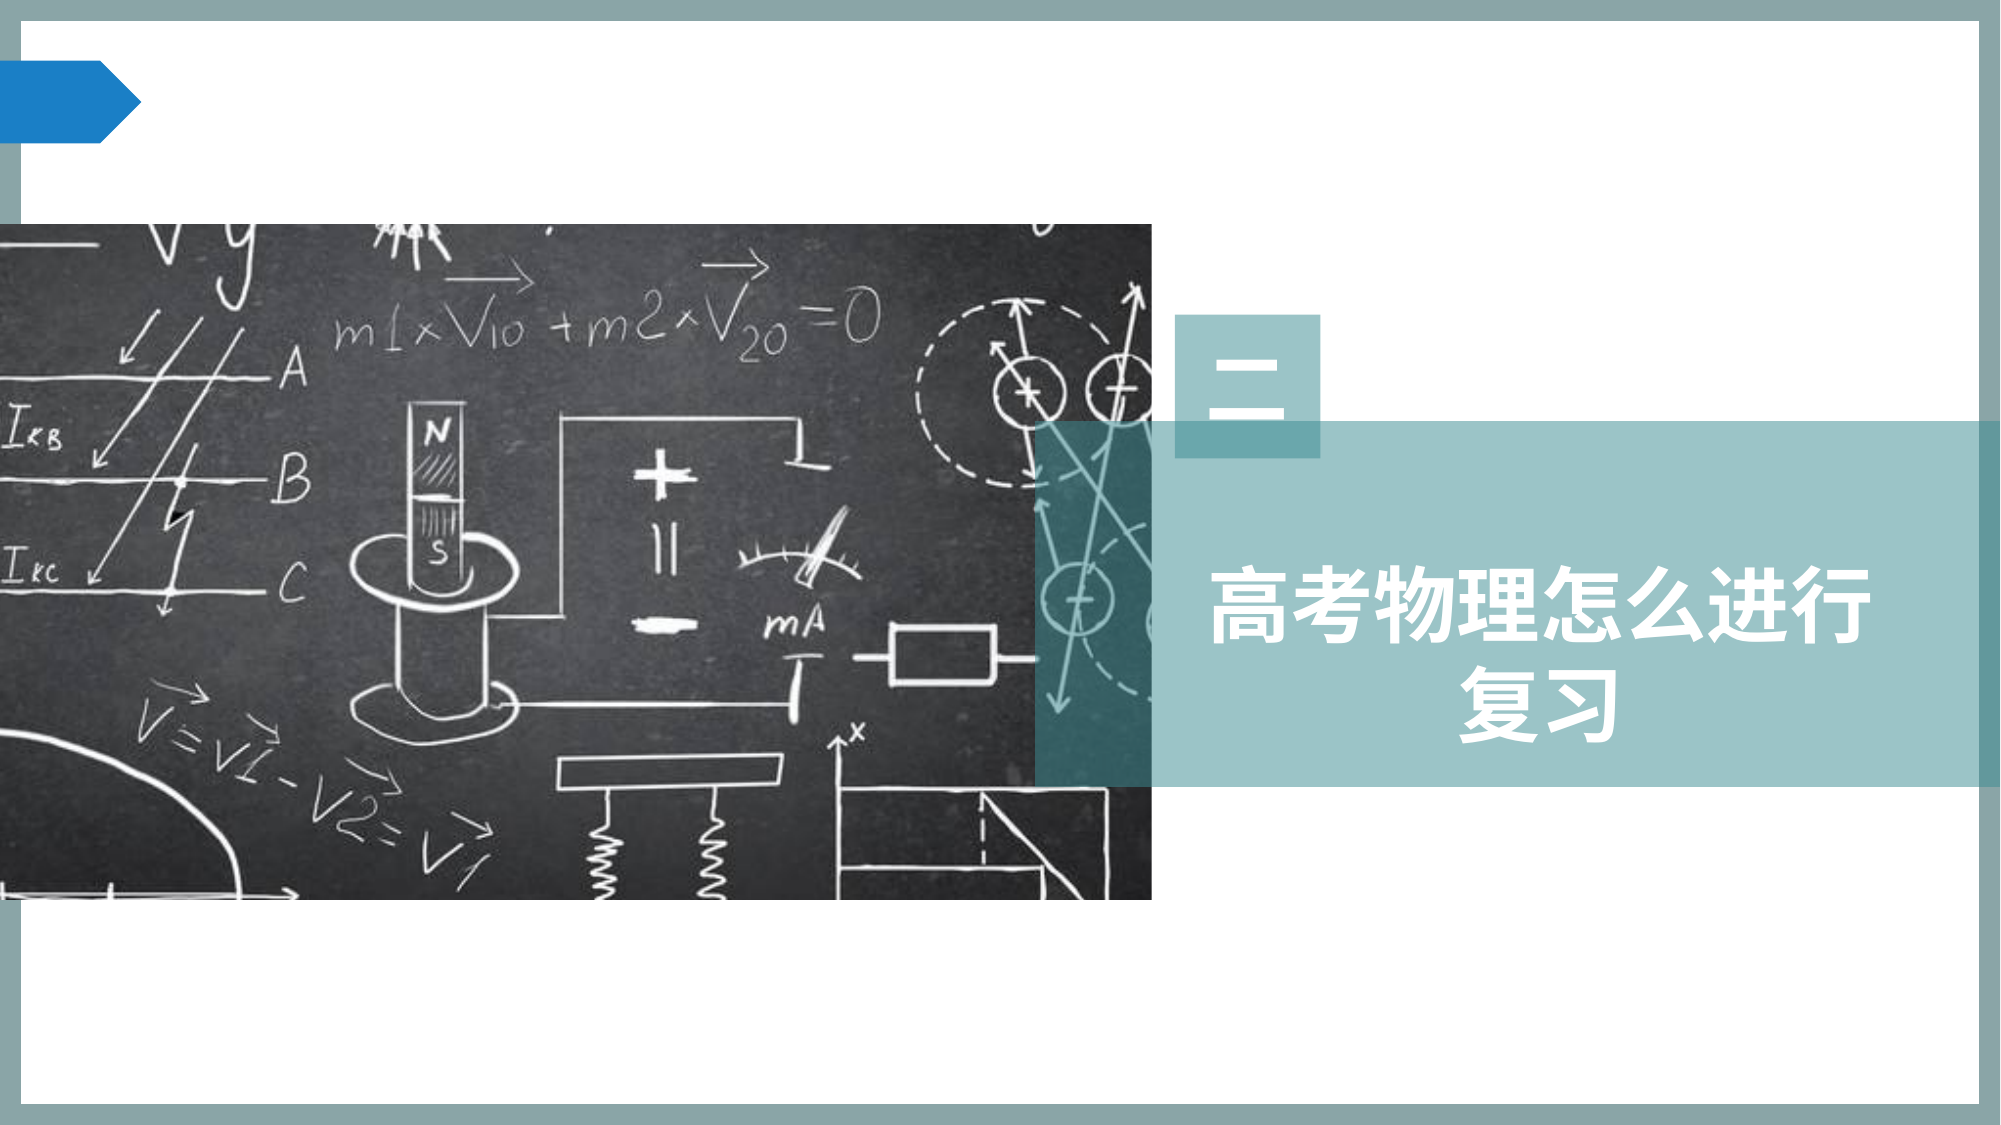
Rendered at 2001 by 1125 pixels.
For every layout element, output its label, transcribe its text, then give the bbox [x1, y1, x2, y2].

picture [0, 224, 1152, 901]
text_box [1174, 314, 1321, 459]
text_box 高考物理怎么进行复习 [1152, 546, 1930, 761]
text_box [1152, 420, 2000, 788]
text_box 二 [1191, 328, 1305, 444]
